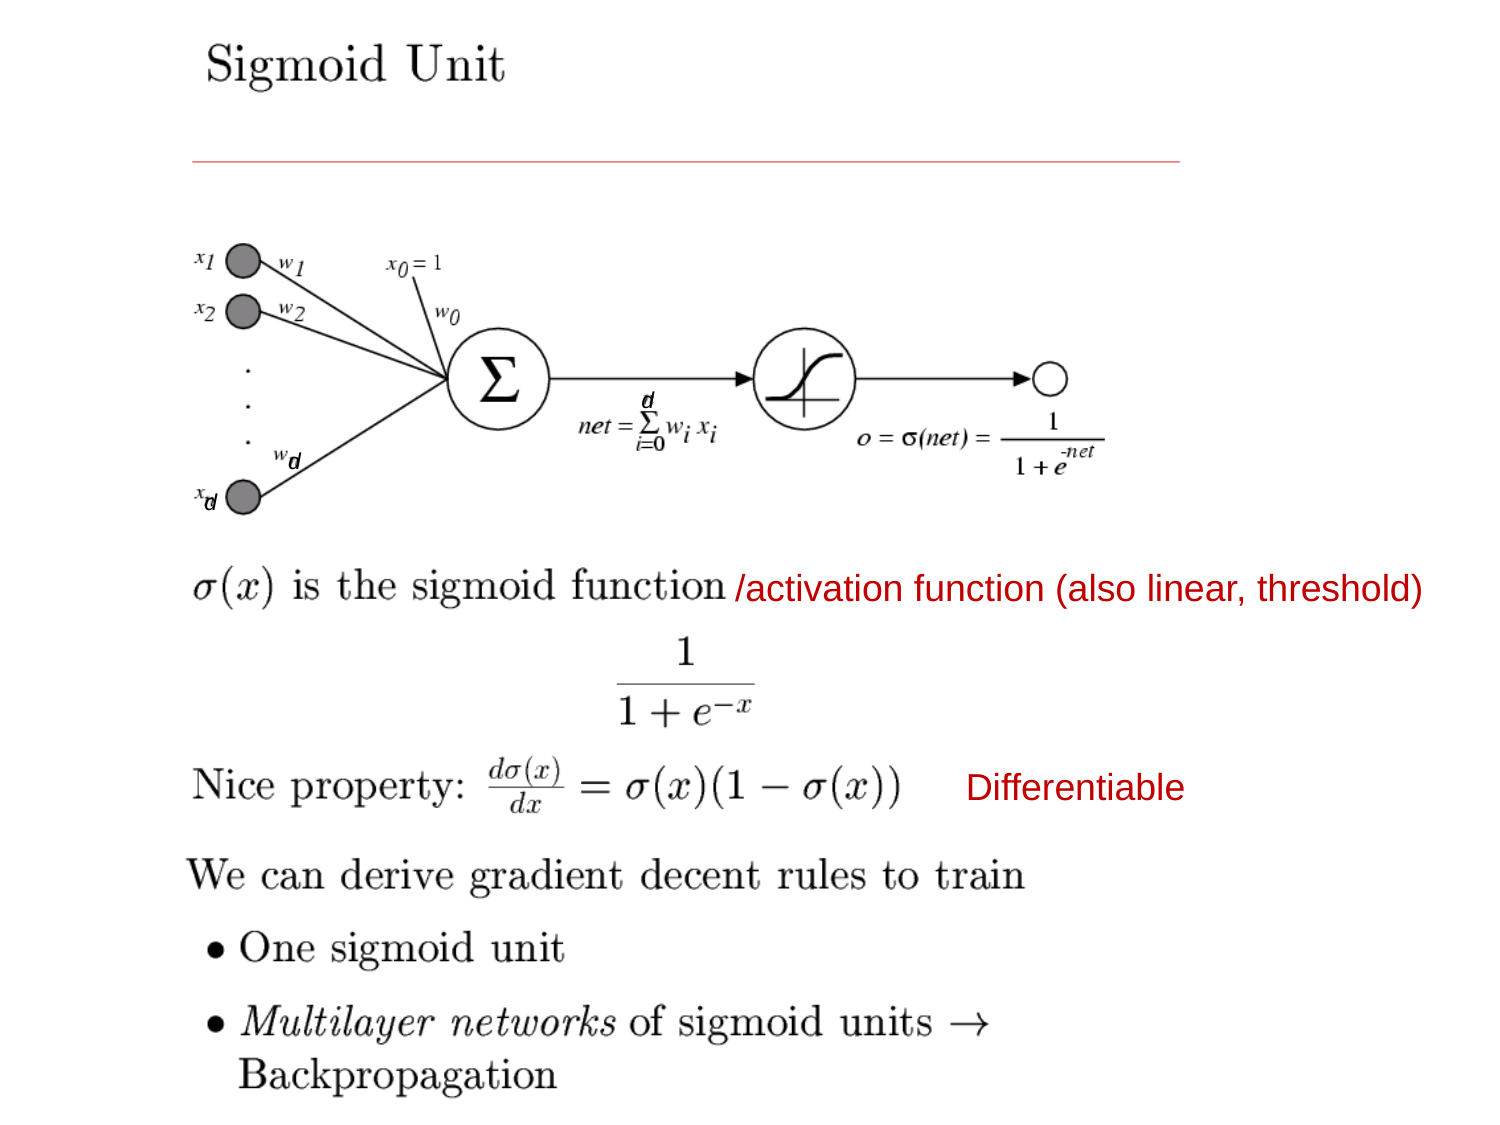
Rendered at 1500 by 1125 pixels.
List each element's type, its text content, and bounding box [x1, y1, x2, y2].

picture [99, 24, 1257, 826]
text_box /activation function (also linear, threshold) [1260, 557, 1439, 617]
picture [92, 837, 1250, 1125]
